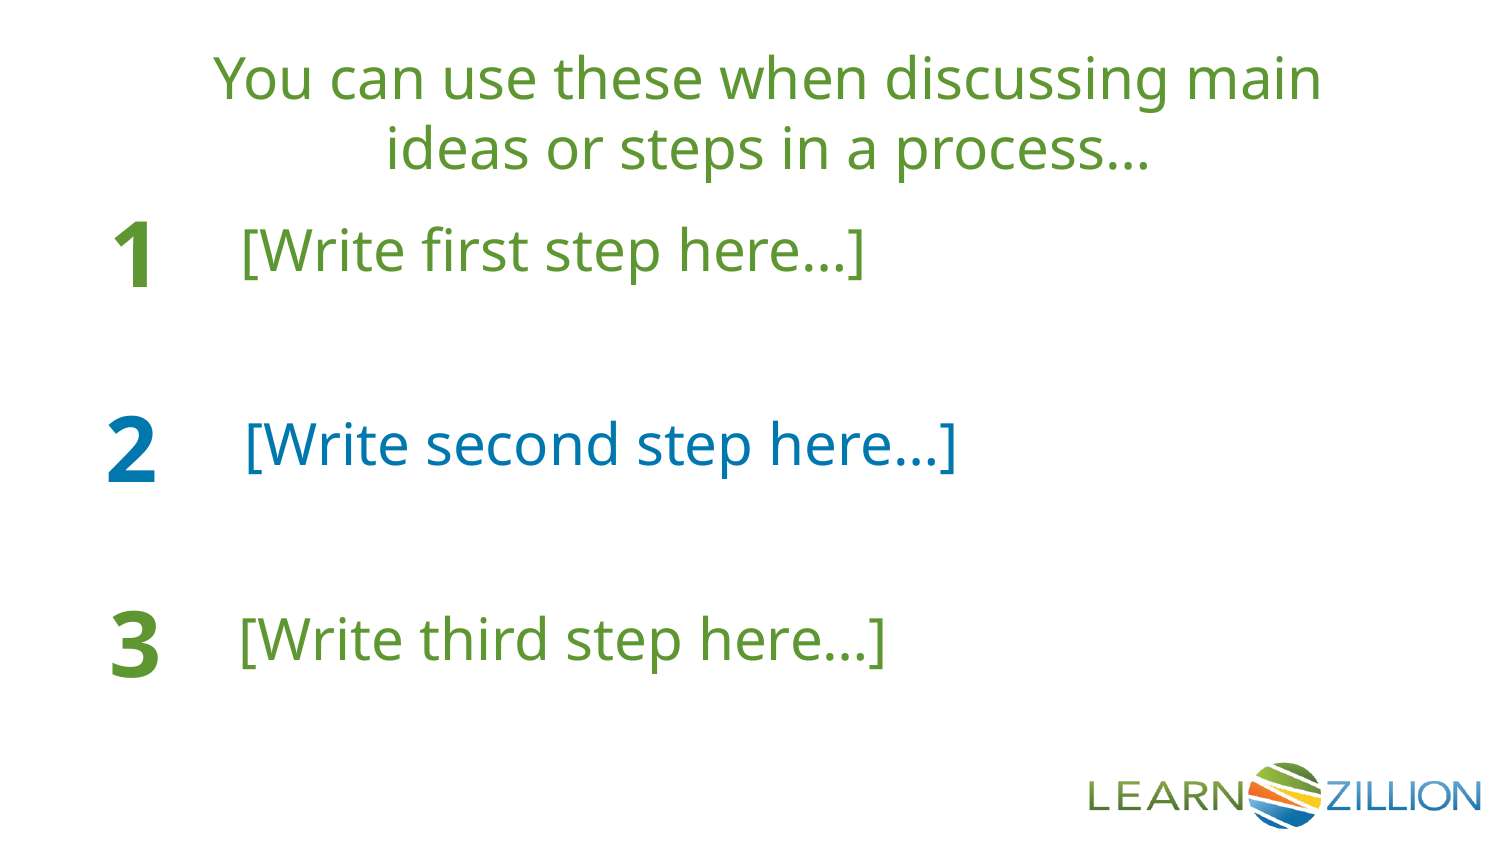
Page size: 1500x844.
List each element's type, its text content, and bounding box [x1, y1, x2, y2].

text_box [Write first step here…] [225, 213, 882, 292]
text_box You can use these when discussing main ideas or steps in a process… [56, 33, 1407, 189]
text_box [Write third step here…] [223, 602, 903, 680]
text_box 1 [95, 189, 178, 313]
text_box [Write second step here…] [229, 407, 974, 485]
text_box 3 [94, 578, 177, 703]
text_box 2 [90, 383, 173, 508]
picture [1087, 759, 1482, 831]
